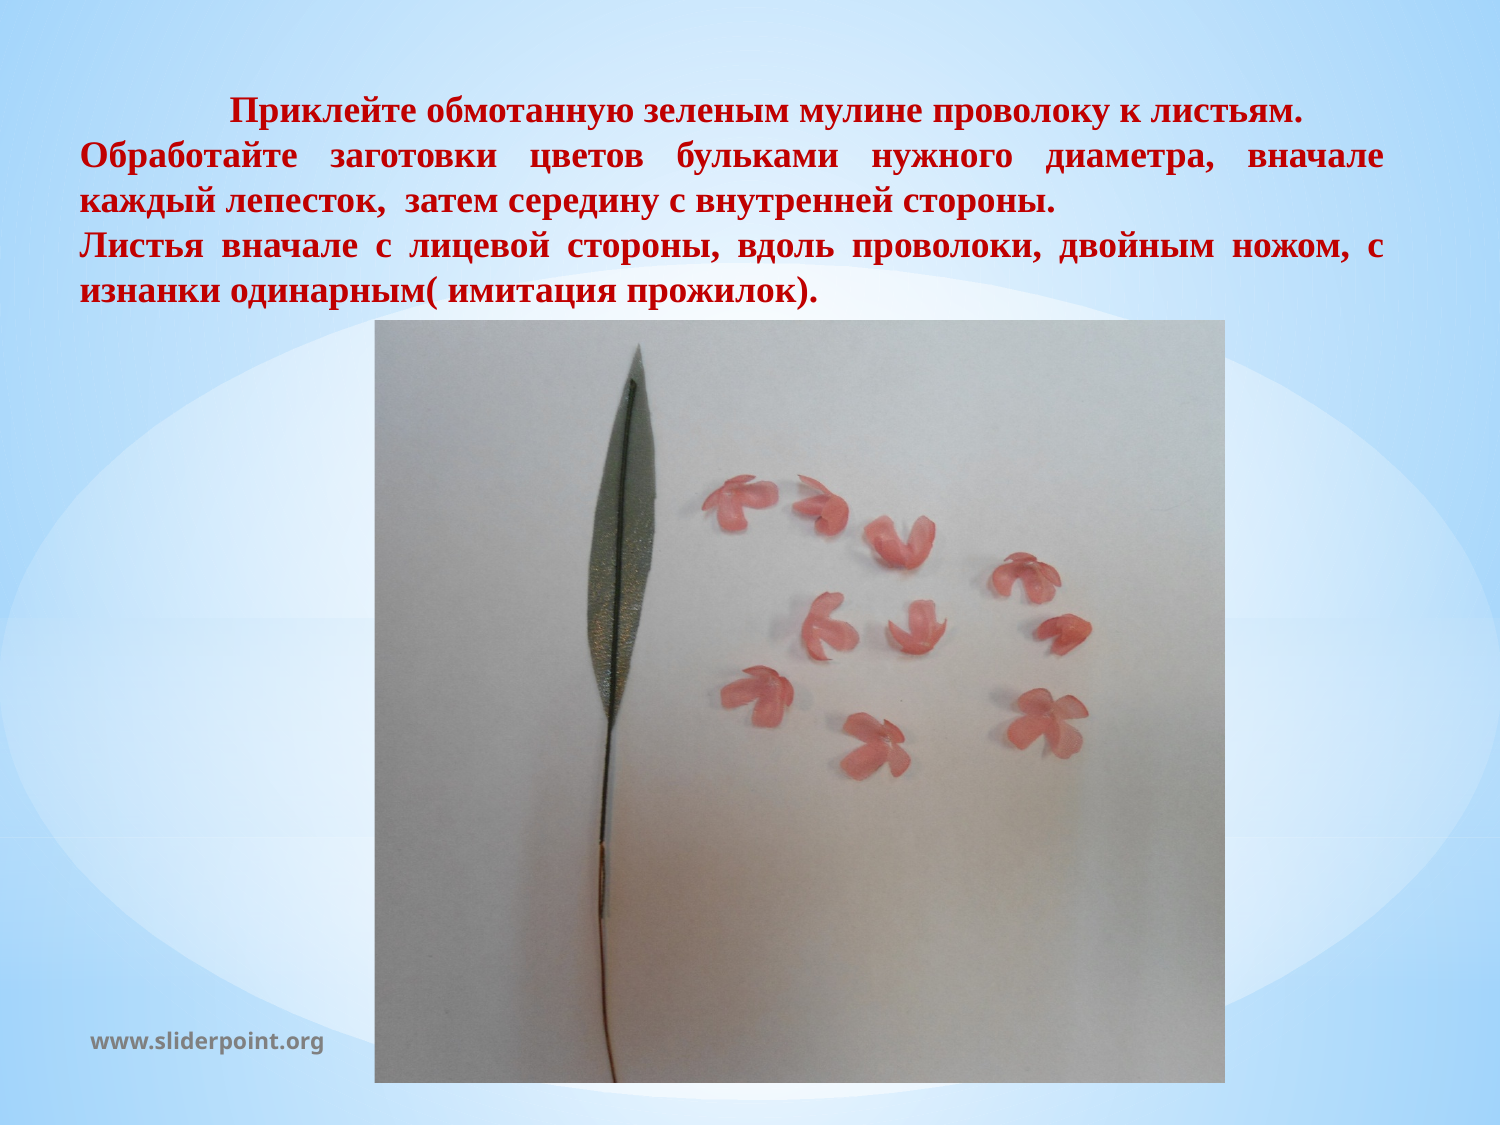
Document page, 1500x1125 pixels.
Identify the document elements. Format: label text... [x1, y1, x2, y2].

text_box Приклейте обмотанную зеленым мулине проволоку к листьям. Обработайте заготовки цветов бульками нужного диаметра, вначале каждый лепесток, затем середину с внутренней стороны. Листья вначале с лицевой стороны, вдоль проволоки, двойным ножом, с изнанки одинарным( имитация прожилок). [64, 78, 1400, 318]
picture [374, 320, 1226, 1083]
footer www.sliderpoint.org [75, 1012, 368, 1073]
